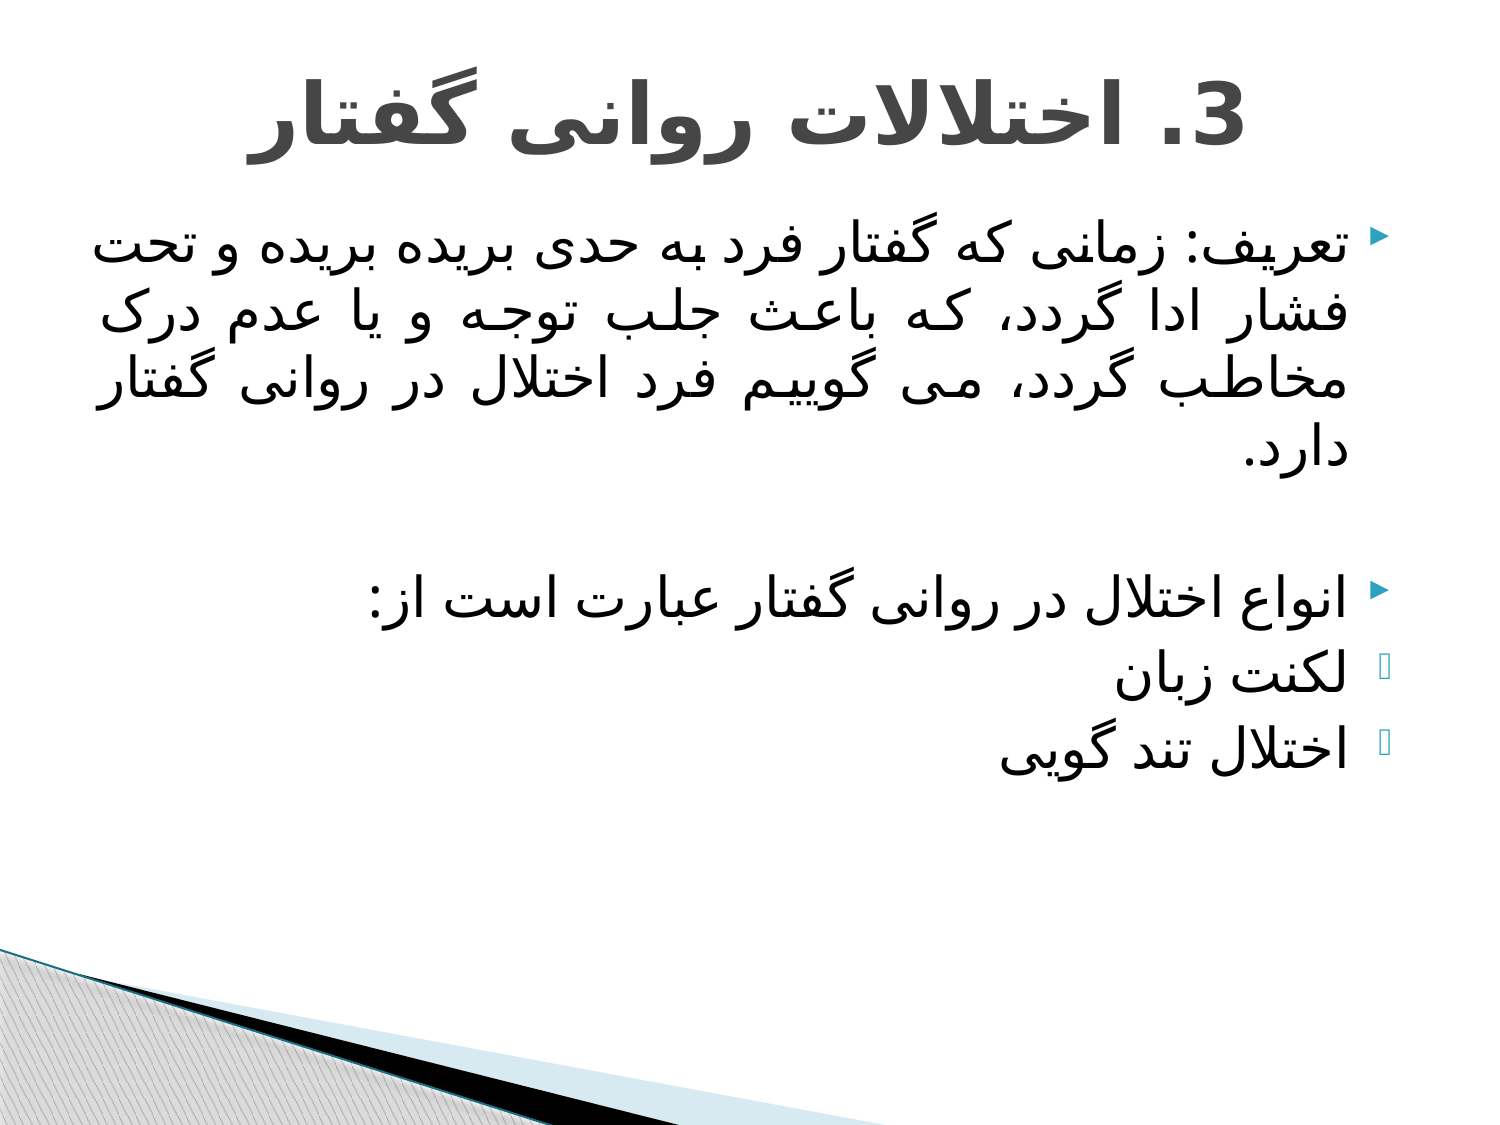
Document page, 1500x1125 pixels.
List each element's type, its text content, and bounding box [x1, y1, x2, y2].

list تعریف: زمانی که گفتار فرد به حدی بریده بریده و تحت فشار ادا گردد، که باعث جلب توجه و یا عدم درک مخاطب گردد، می گوییم فرد اختلال در روانی گفتار دارد. انواع اختلال در روانی گفتار عبارت است از: لکنت زبان اختلال تند گویی [75, 199, 1425, 986]
title 3. اختلالات روانی گفتار [75, 45, 1425, 176]
